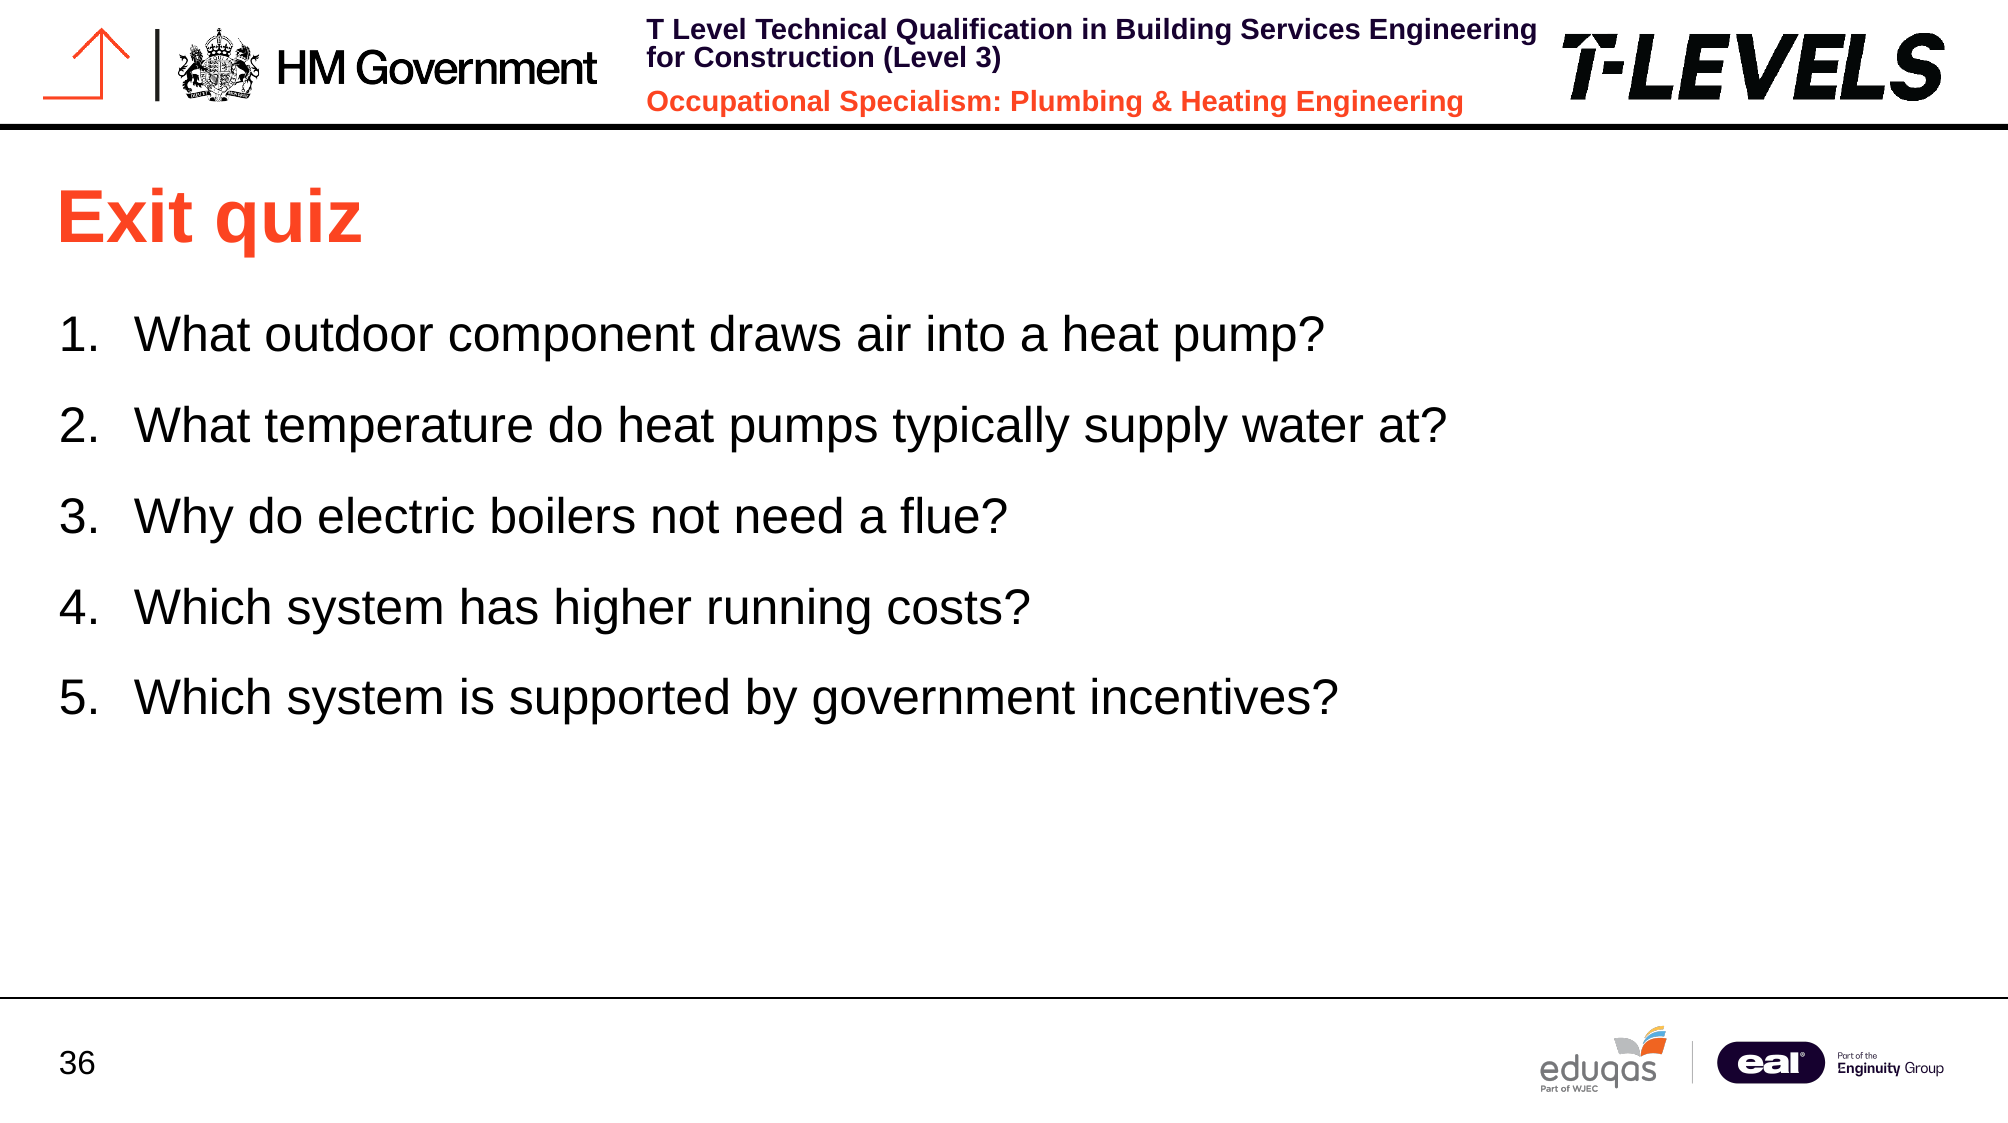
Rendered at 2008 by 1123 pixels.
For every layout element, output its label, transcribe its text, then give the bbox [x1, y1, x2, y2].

picture [38, 27, 136, 100]
list What outdoor component draws air into a heat pump? What temperature do heat pumps typically supply water at? Why do electric boilers not need a flue? Which system has higher running costs? Which system is supported by government incentives? [59, 295, 1949, 959]
title Exit quiz [41, 111, 1949, 314]
picture [155, 28, 597, 102]
picture [1535, 1021, 1949, 1097]
picture [1543, 25, 1964, 108]
